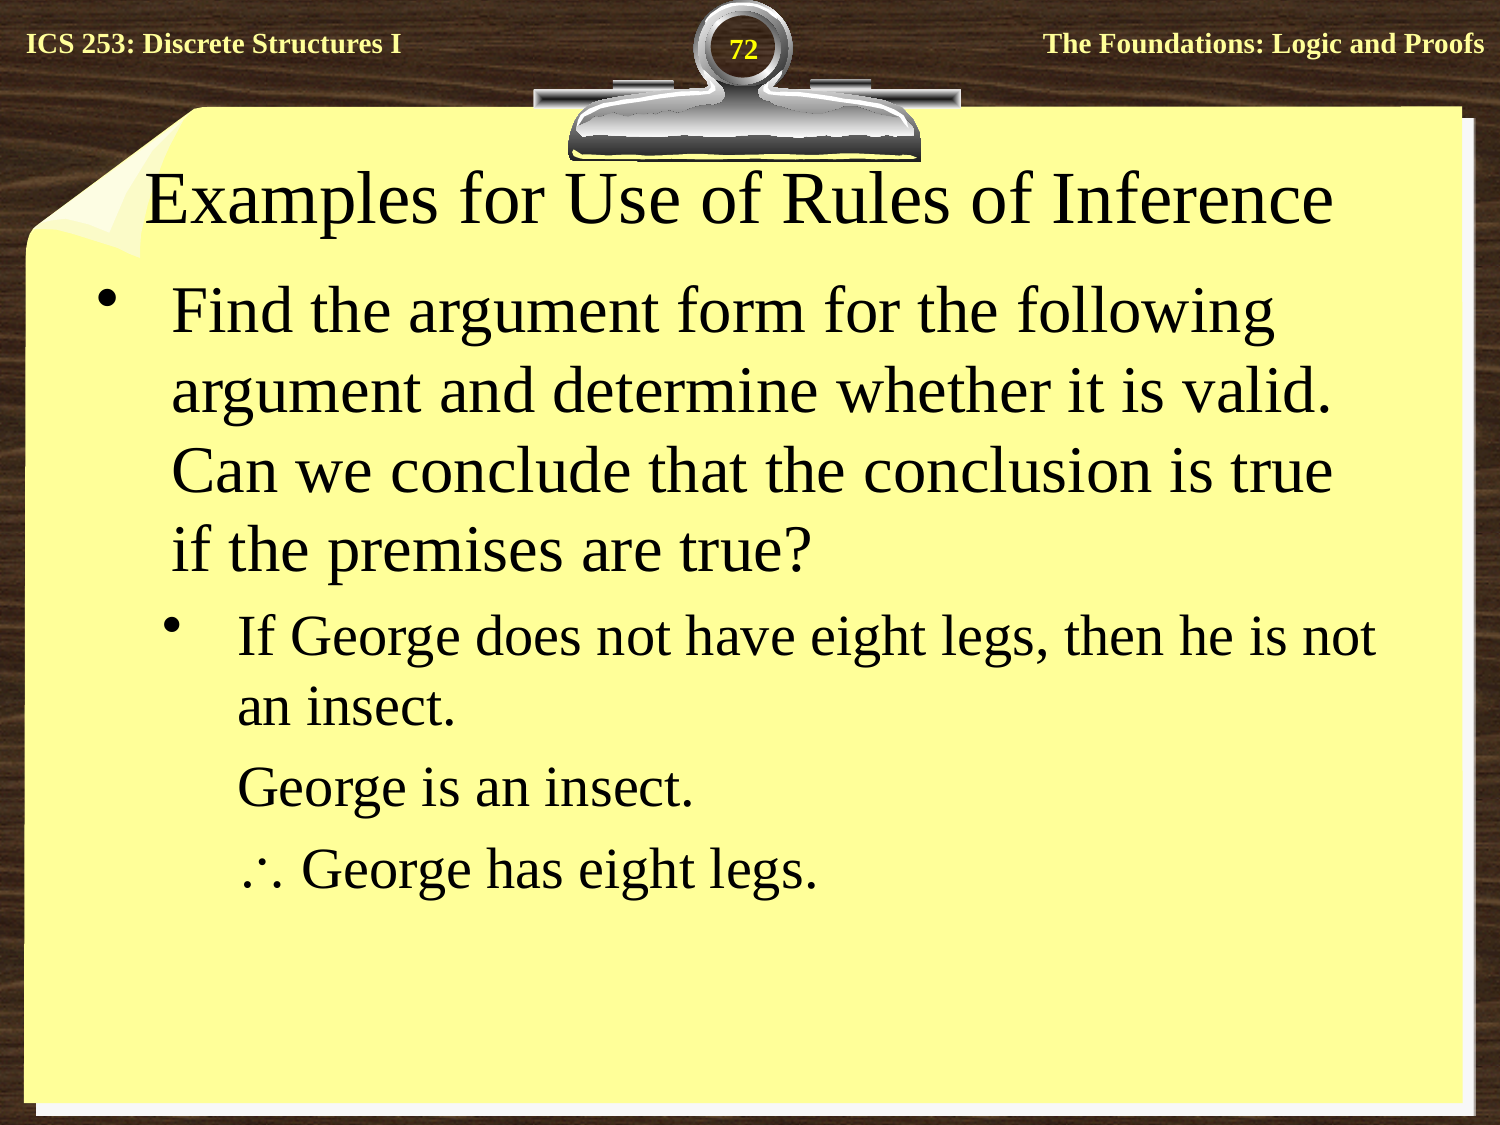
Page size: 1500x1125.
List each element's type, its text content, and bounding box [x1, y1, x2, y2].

picture [0, 0, 1500, 1125]
slide_number 72 [423, 5, 774, 91]
list Find the argument form for the following argument and determine whether it is valid. Can we conclude that the conclusion is true if the premises are true? If George does not have eight legs, then he is not an insect. George is an insect.  George has eight legs. [81, 257, 1405, 1079]
title Examples for Use of Rules of Inference [77, 140, 1403, 246]
